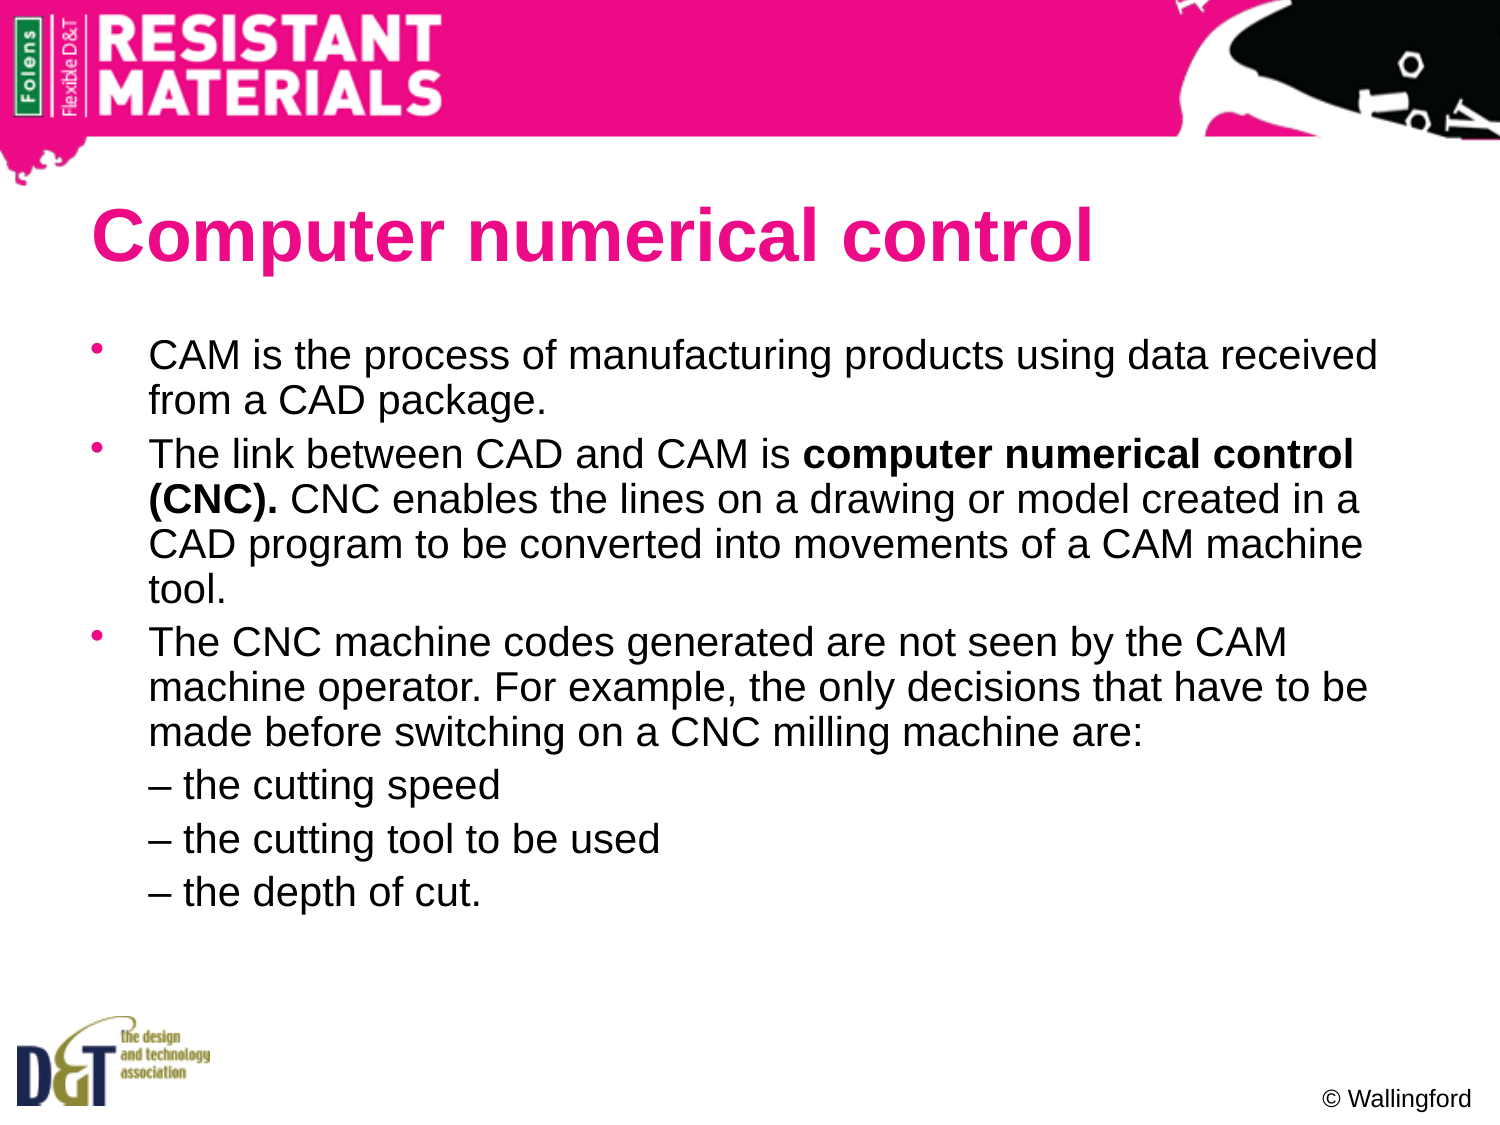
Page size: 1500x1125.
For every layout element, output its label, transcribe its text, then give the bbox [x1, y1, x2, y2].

title Computer numerical control [76, 160, 1427, 301]
picture [0, 0, 1500, 1125]
text_box © Wallingford [1257, 1074, 1495, 1125]
list CAM is the process of manufacturing products using data received from a CAD package. The link between CAD and CAM is computer numerical control (CNC). CNC enables the lines on a drawing or model created in a CAD program to be converted into movements of a CAM machine tool. The CNC machine codes generated are not seen by the CAM machine operator. For example, the only decisions that have to be made before switching on a CNC milling machine are: – the cutting speed – the cutting tool to be used – the depth of cut. [75, 326, 1412, 1005]
